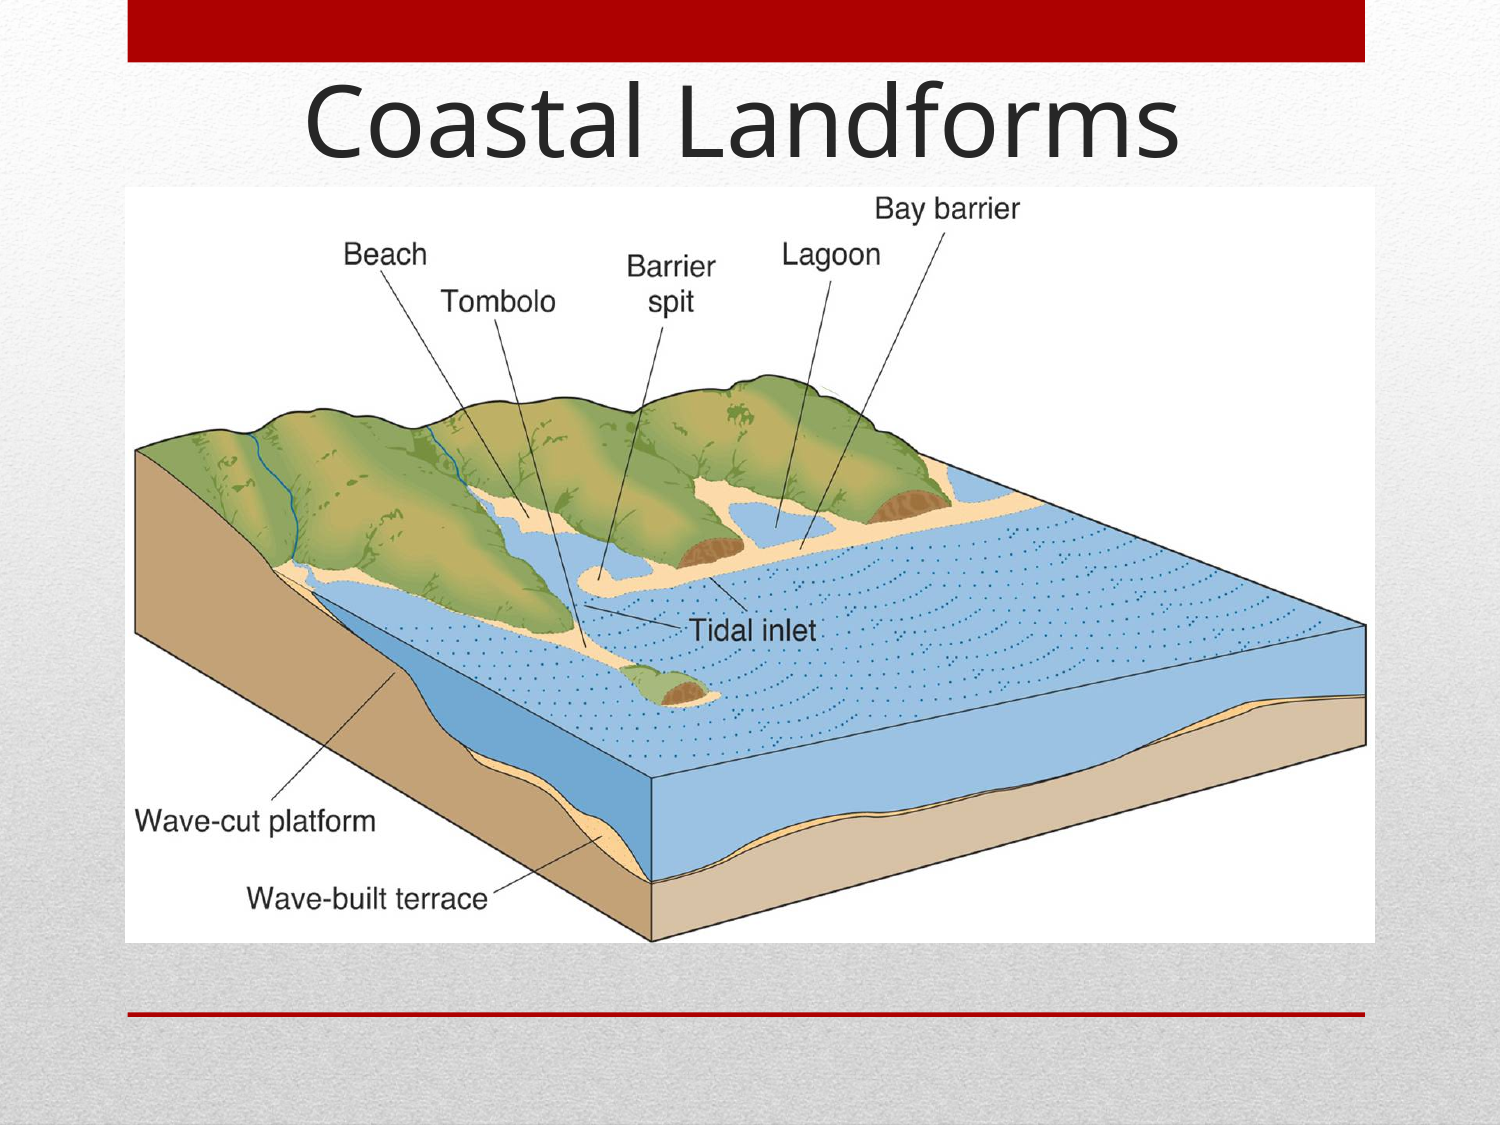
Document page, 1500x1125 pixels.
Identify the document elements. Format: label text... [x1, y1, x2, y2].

title Coastal Landforms [187, 0, 1325, 185]
picture [124, 186, 1376, 943]
